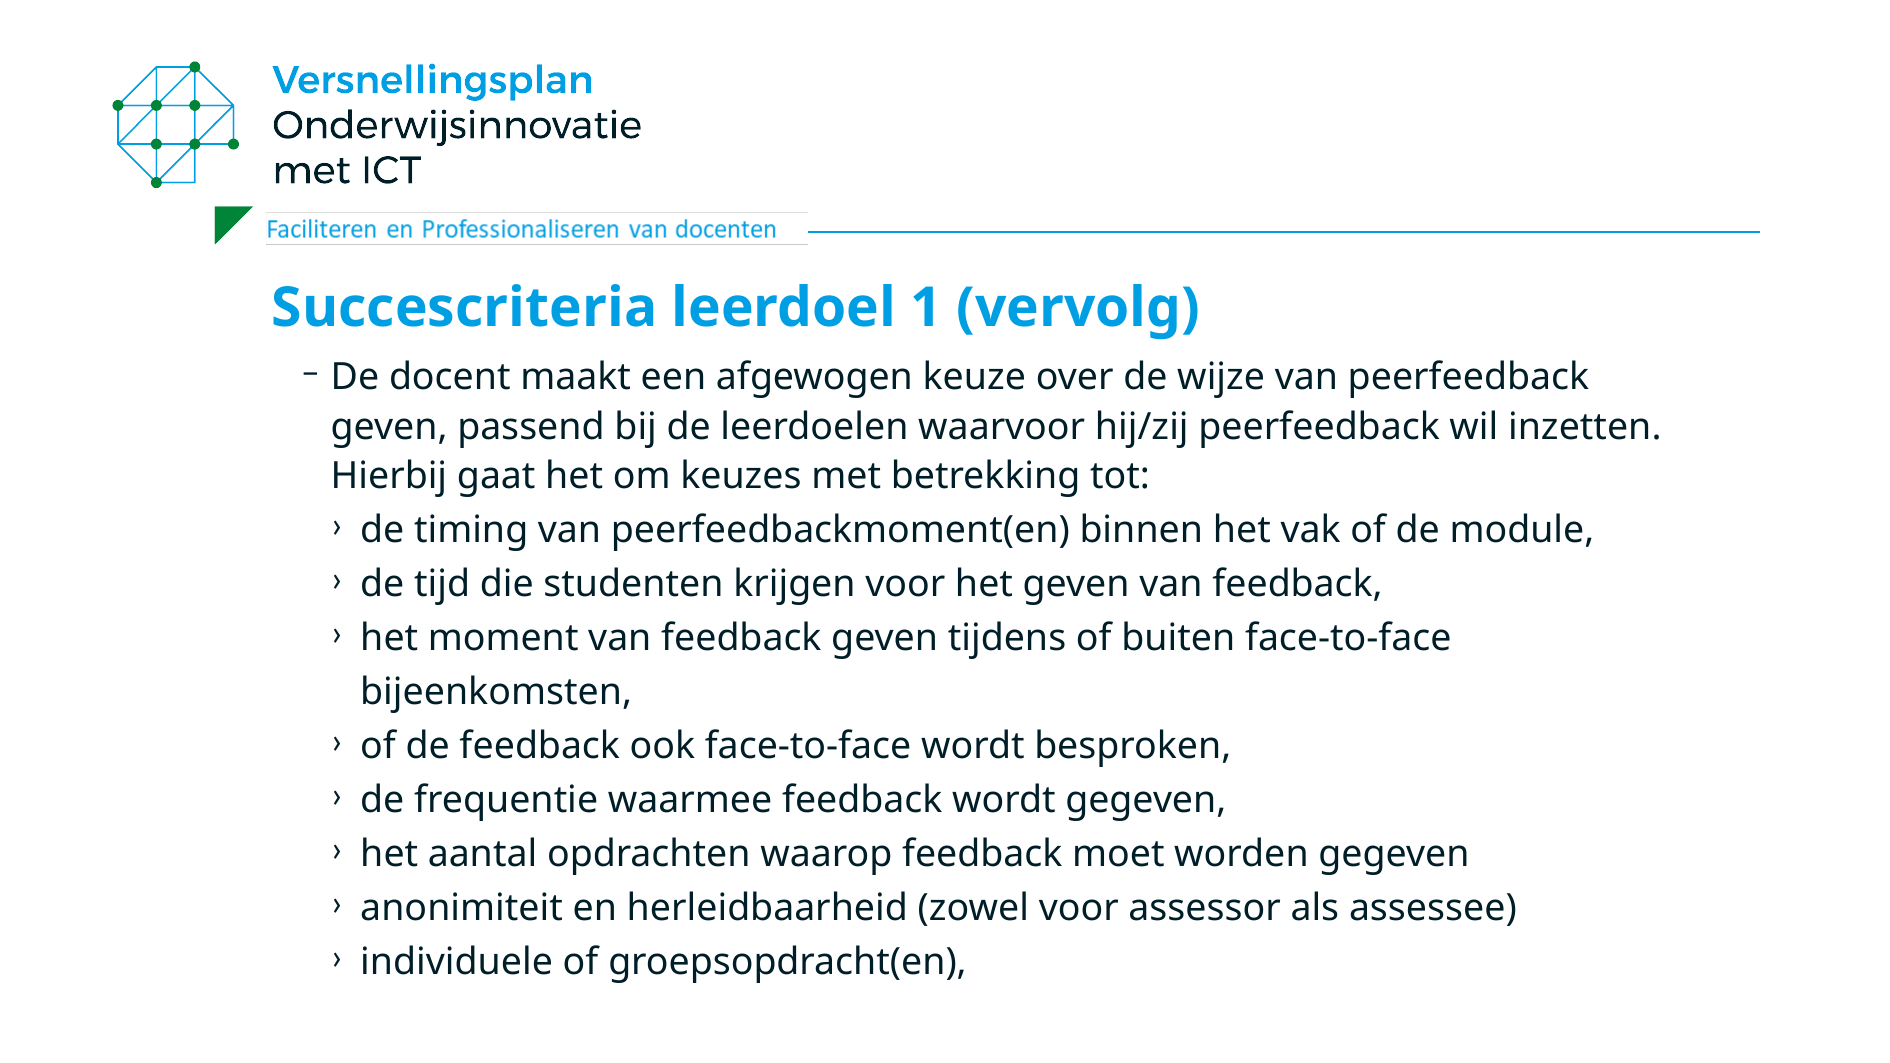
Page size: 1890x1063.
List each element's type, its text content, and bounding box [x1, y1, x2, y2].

list De docent maakt een afgewogen keuze over de wijze van peerfeedback geven, passend bij de leerdoelen waarvoor hij/zij peerfeedback wil inzetten. Hierbij gaat het om keuzes met betrekking tot: de timing van peerfeedbackmoment(en) binnen het vak of de module, de tijd die studenten krijgen voor het geven van feedback, het moment van feedback geven tijdens of buiten face-to-face bijeenkomsten, of de feedback ook face-to-face wordt besproken, de frequentie waarmee feedback wordt gegeven, het aantal opdrachten waarop feedback moet worden gegeven anonimiteit en herleidbaarheid (zowel voor assessor als assessee) individuele of groepsopdracht(en), [271, 347, 1714, 1020]
title Succescriteria leerdoel 1 (vervolg) [271, 271, 1469, 333]
picture [0, 0, 808, 261]
